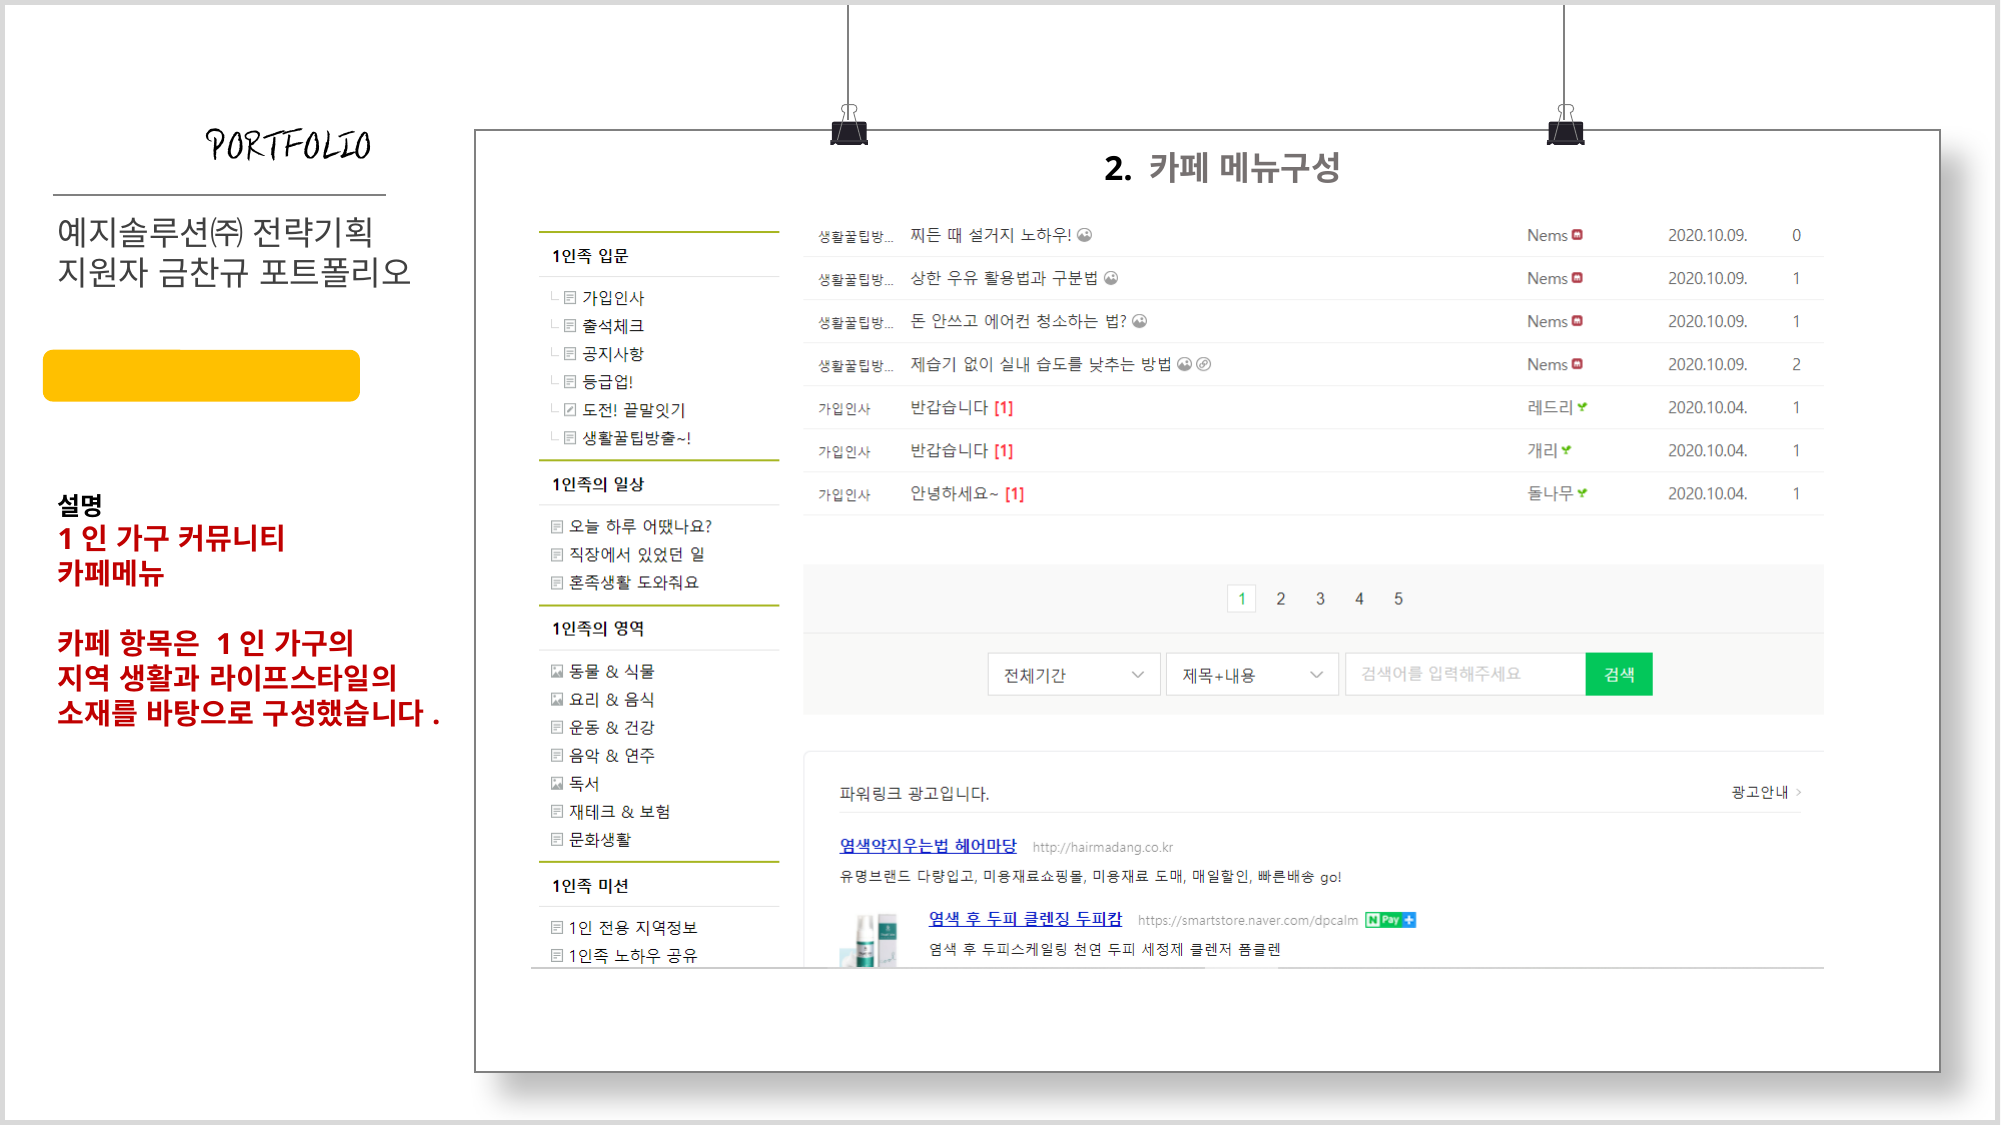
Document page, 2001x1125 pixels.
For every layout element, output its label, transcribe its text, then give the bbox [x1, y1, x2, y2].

text_box 설명 1인 가구 커뮤니티 카페메뉴 카페 항목은 1인 가구의 지역 생활과 라이프스타일의 소재를 바탕으로 구성했습니다. [42, 482, 464, 738]
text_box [42, 349, 360, 402]
picture [531, 221, 1824, 969]
picture [199, 116, 381, 171]
text_box 2. 카페 메뉴구성 [1089, 139, 1366, 195]
